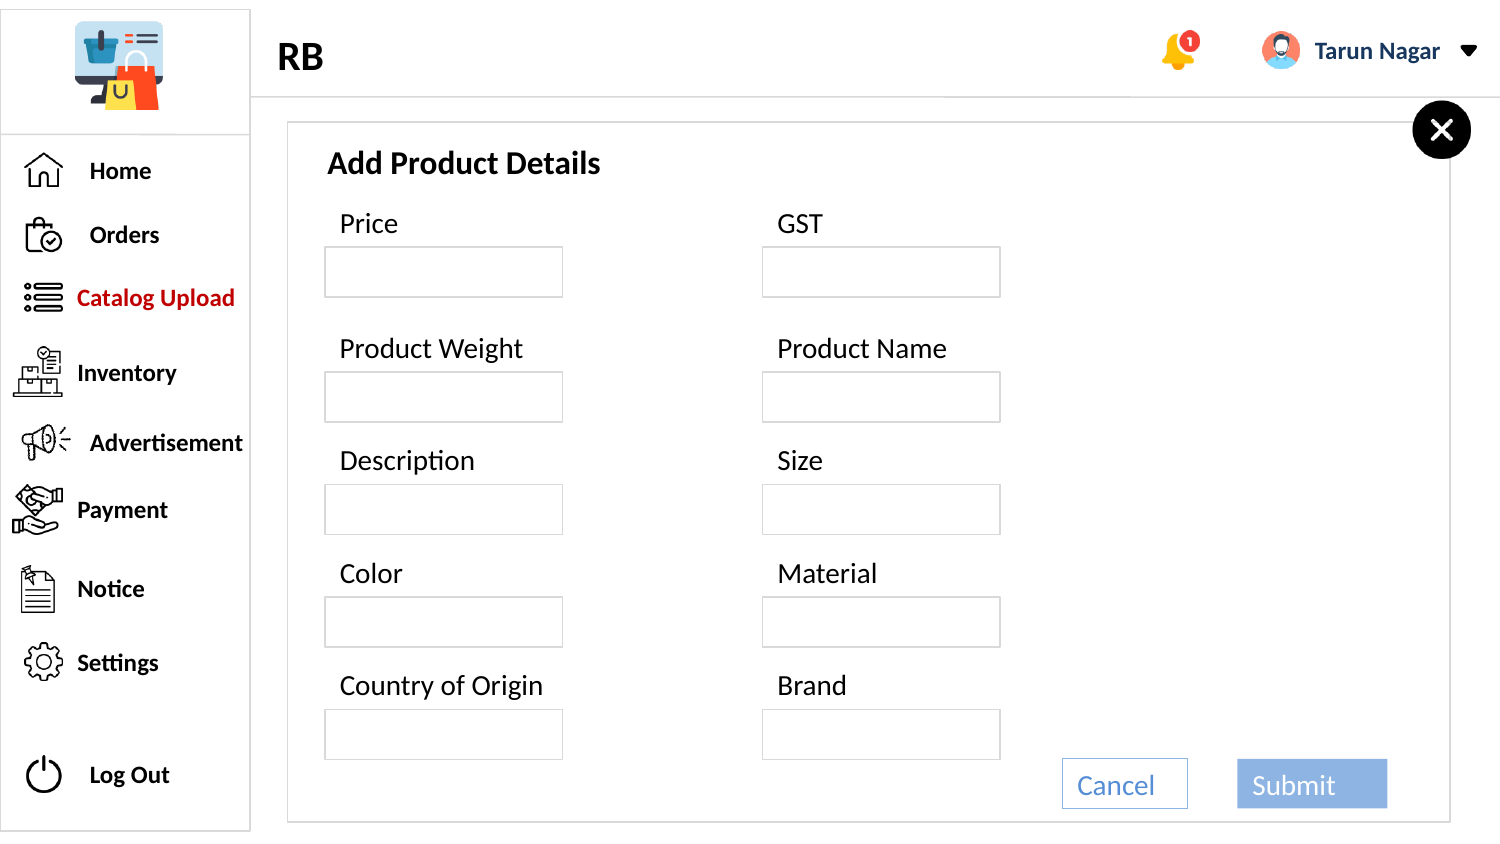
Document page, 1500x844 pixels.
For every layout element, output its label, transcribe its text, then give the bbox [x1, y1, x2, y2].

text_box Payment [65, 486, 238, 532]
picture [74, 21, 163, 110]
text_box Cancel [1062, 758, 1188, 809]
text_box [323, 482, 564, 536]
text_box Submit [1237, 758, 1388, 809]
text_box Product Weight [324, 321, 563, 370]
picture [24, 215, 63, 254]
text_box Description [324, 433, 525, 484]
text_box [1460, 44, 1477, 57]
text_box Color [324, 546, 438, 595]
text_box [760, 595, 1002, 649]
text_box [323, 595, 564, 649]
text_box Tarun Nagar [1299, 27, 1475, 72]
text_box Inventory [65, 349, 238, 394]
picture [1162, 30, 1201, 70]
text_box Orders [74, 211, 225, 257]
text_box Country of Origin [324, 659, 588, 709]
text_box [0, 7, 252, 833]
picture [24, 642, 63, 681]
picture [13, 410, 75, 474]
text_box Notice [65, 565, 238, 611]
text_box [323, 707, 564, 761]
text_box [760, 482, 1002, 536]
text_box [760, 707, 1002, 761]
text_box [760, 245, 1002, 299]
picture [1262, 30, 1301, 69]
text_box [760, 370, 1002, 424]
text_box [323, 245, 564, 299]
text_box Catalog Upload [62, 274, 275, 319]
text_box [323, 370, 564, 424]
text_box Home [74, 146, 225, 192]
text_box Log Out [75, 751, 250, 797]
text_box Settings [62, 638, 238, 684]
text_box Material [762, 546, 950, 595]
picture [1408, 96, 1476, 164]
text_box GST [762, 196, 875, 245]
text_box [285, 120, 1452, 824]
picture [24, 277, 63, 316]
text_box Price [324, 196, 438, 245]
picture [12, 484, 63, 535]
picture [24, 755, 63, 794]
picture [12, 346, 63, 398]
text_box Brand [762, 659, 950, 707]
text_box Product Name [762, 321, 988, 370]
picture [12, 563, 63, 614]
text_box Advertisement [75, 418, 275, 464]
text_box Add Product Details [312, 134, 675, 189]
picture [24, 150, 63, 189]
text_box Size [762, 434, 925, 482]
text_box RB [262, 21, 375, 87]
